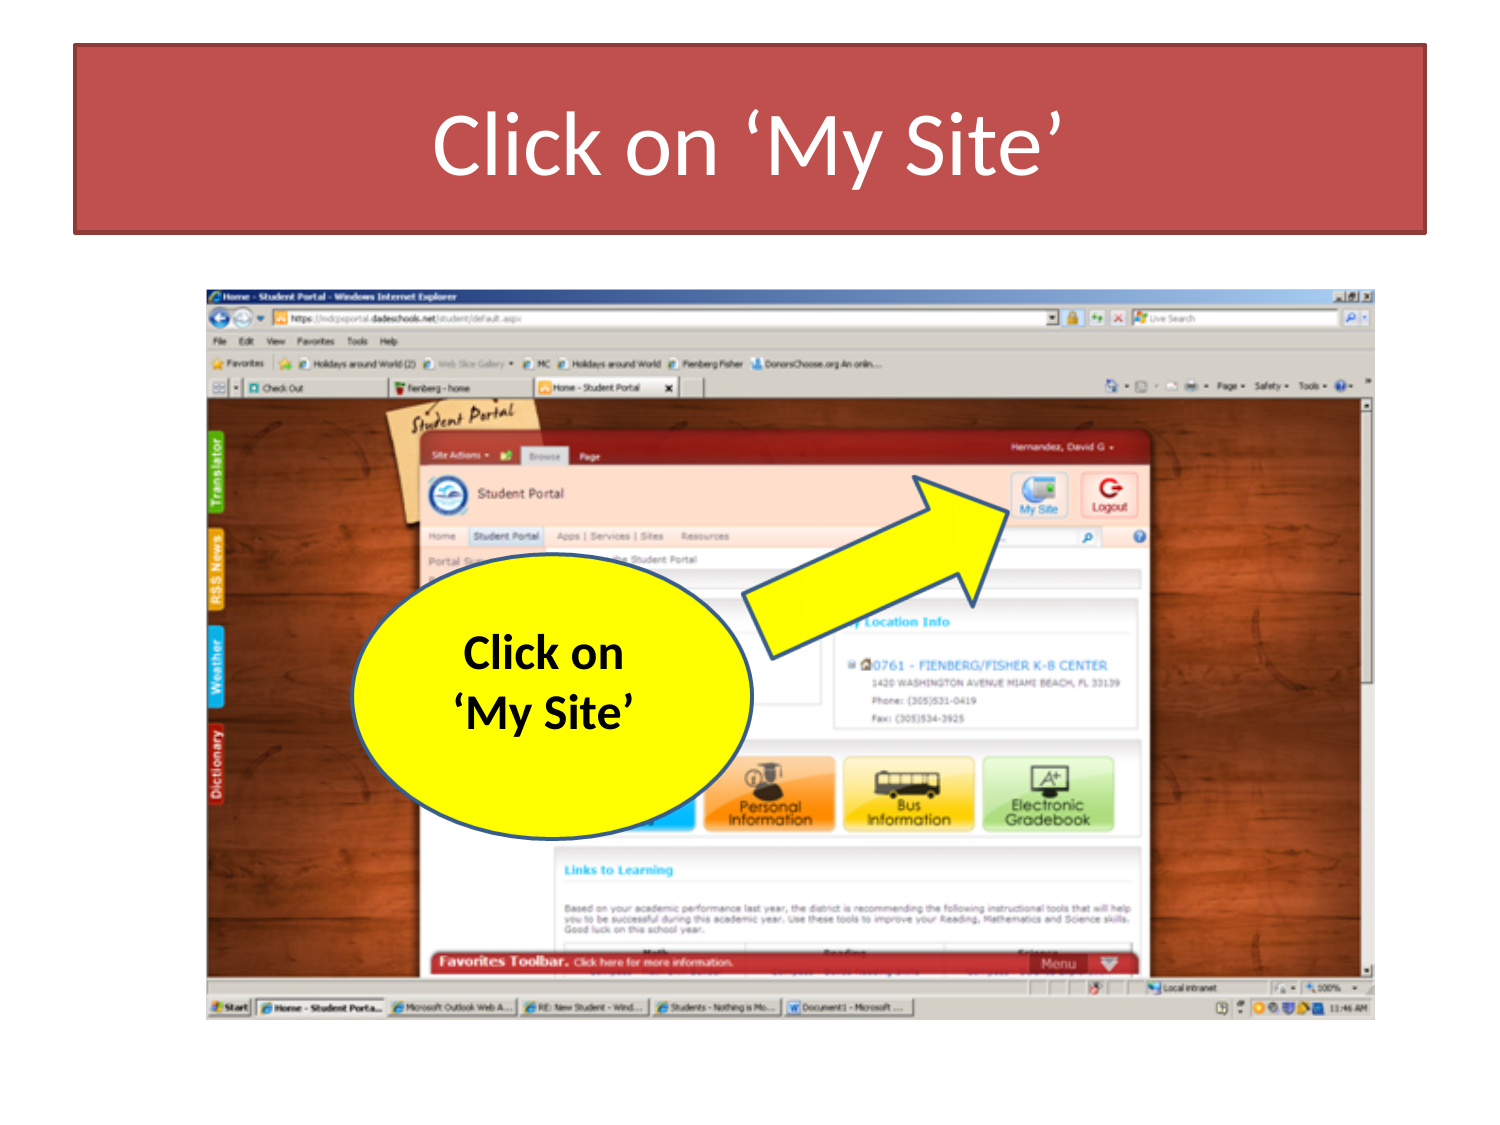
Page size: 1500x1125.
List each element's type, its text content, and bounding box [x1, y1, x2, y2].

picture [205, 288, 1375, 1020]
title Click on ‘My Site’ [73, 43, 1427, 235]
